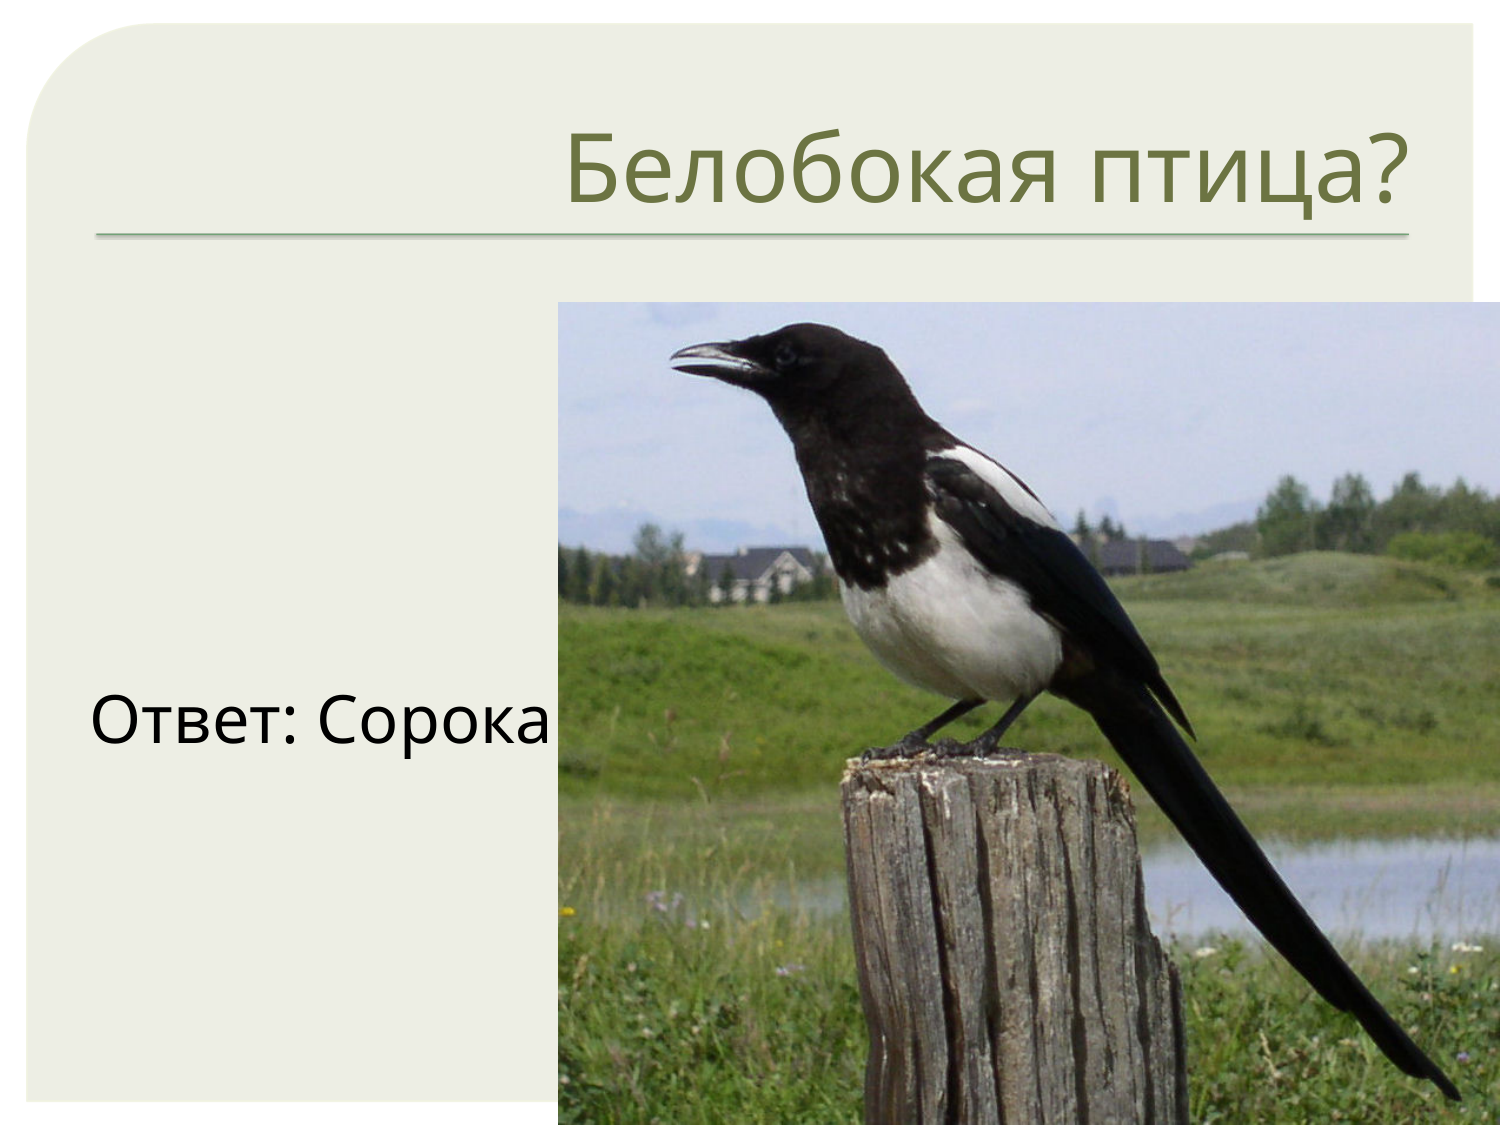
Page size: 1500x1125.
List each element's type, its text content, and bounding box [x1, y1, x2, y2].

picture [558, 302, 1500, 1125]
list Ответ: Сорока [75, 270, 1425, 1013]
title Белобокая птица? [75, 41, 1425, 230]
